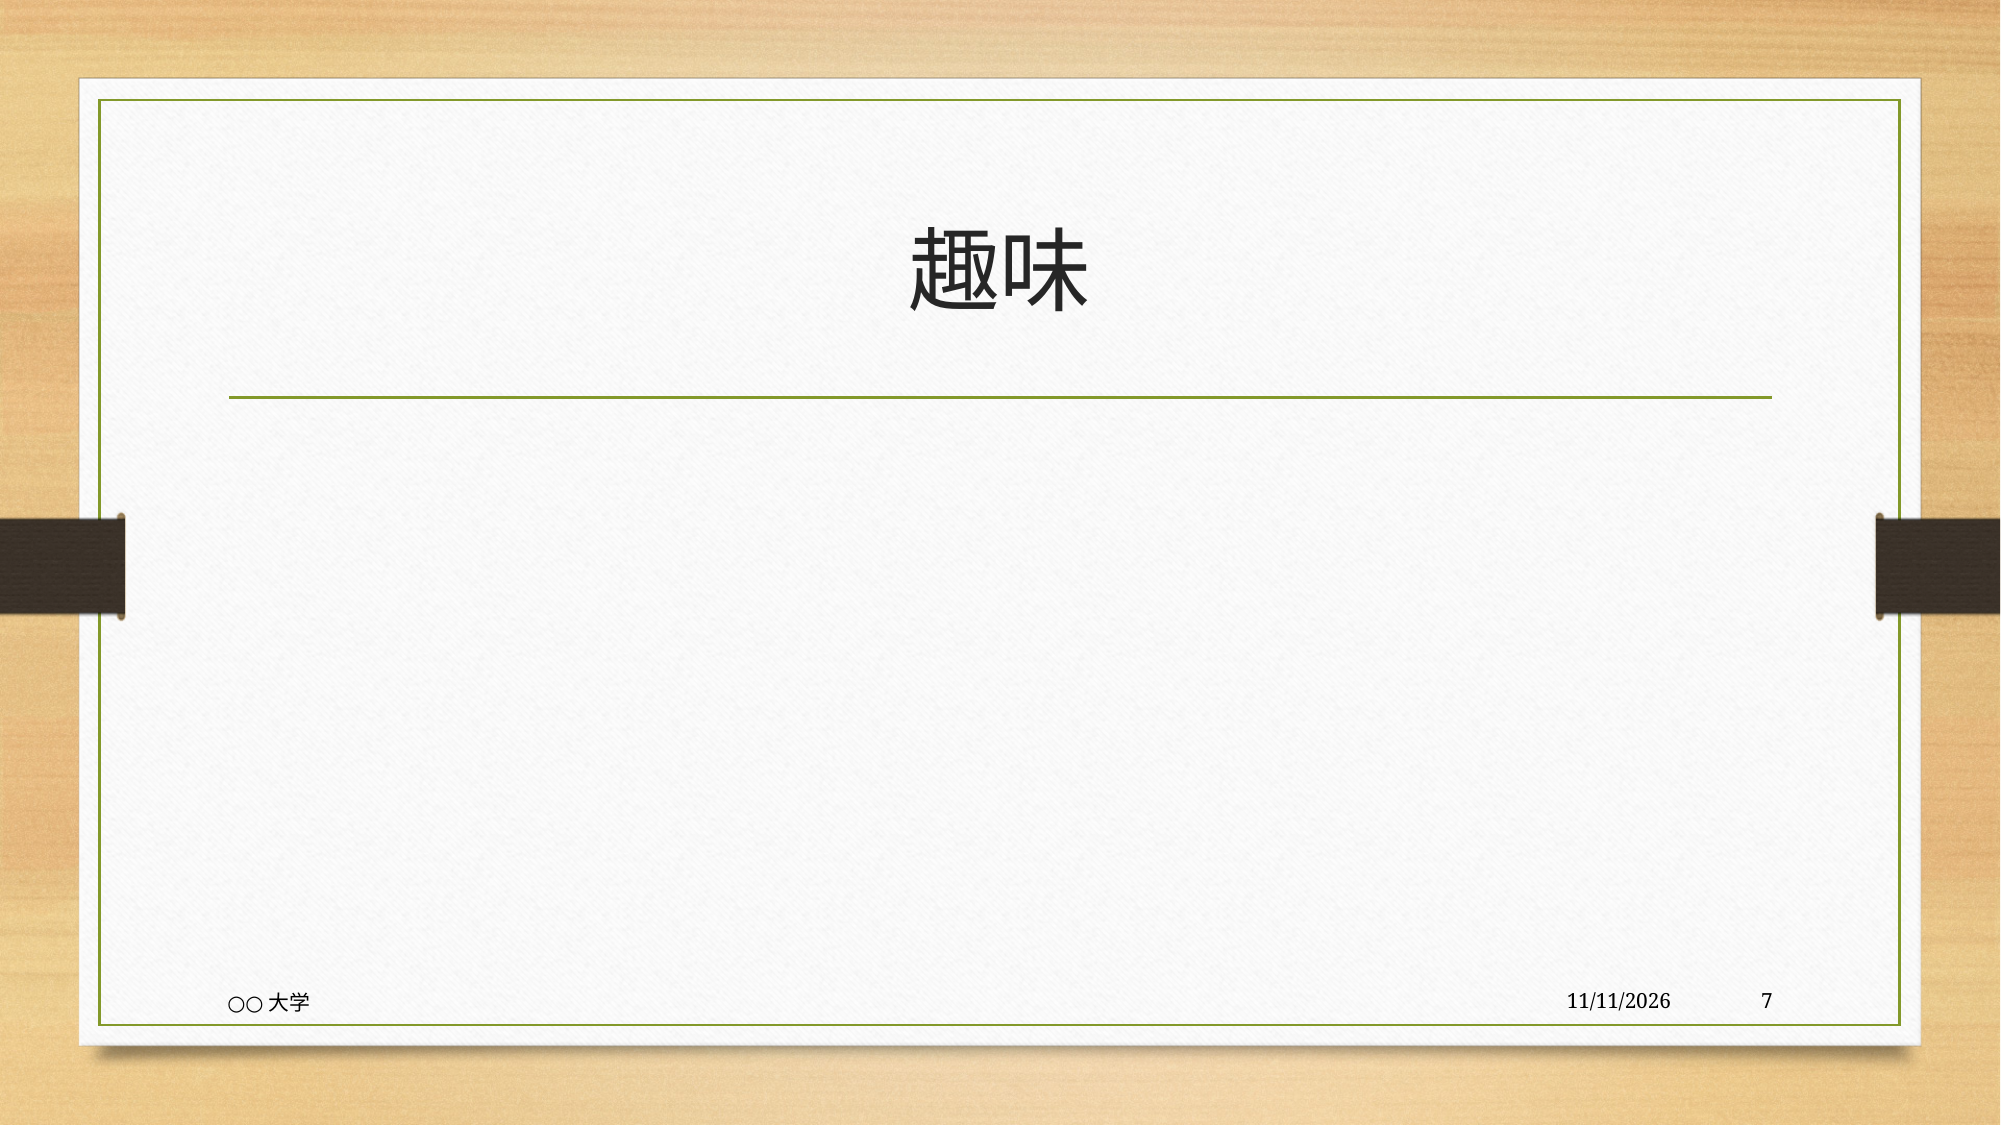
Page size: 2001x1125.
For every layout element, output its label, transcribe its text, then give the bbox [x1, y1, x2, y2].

title 趣味 [212, 161, 1788, 375]
footer ○○大学 [212, 979, 1411, 1025]
slide_number 7 [1698, 979, 1788, 1025]
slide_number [1423, 979, 1686, 1025]
picture [0, 0, 2001, 1125]
